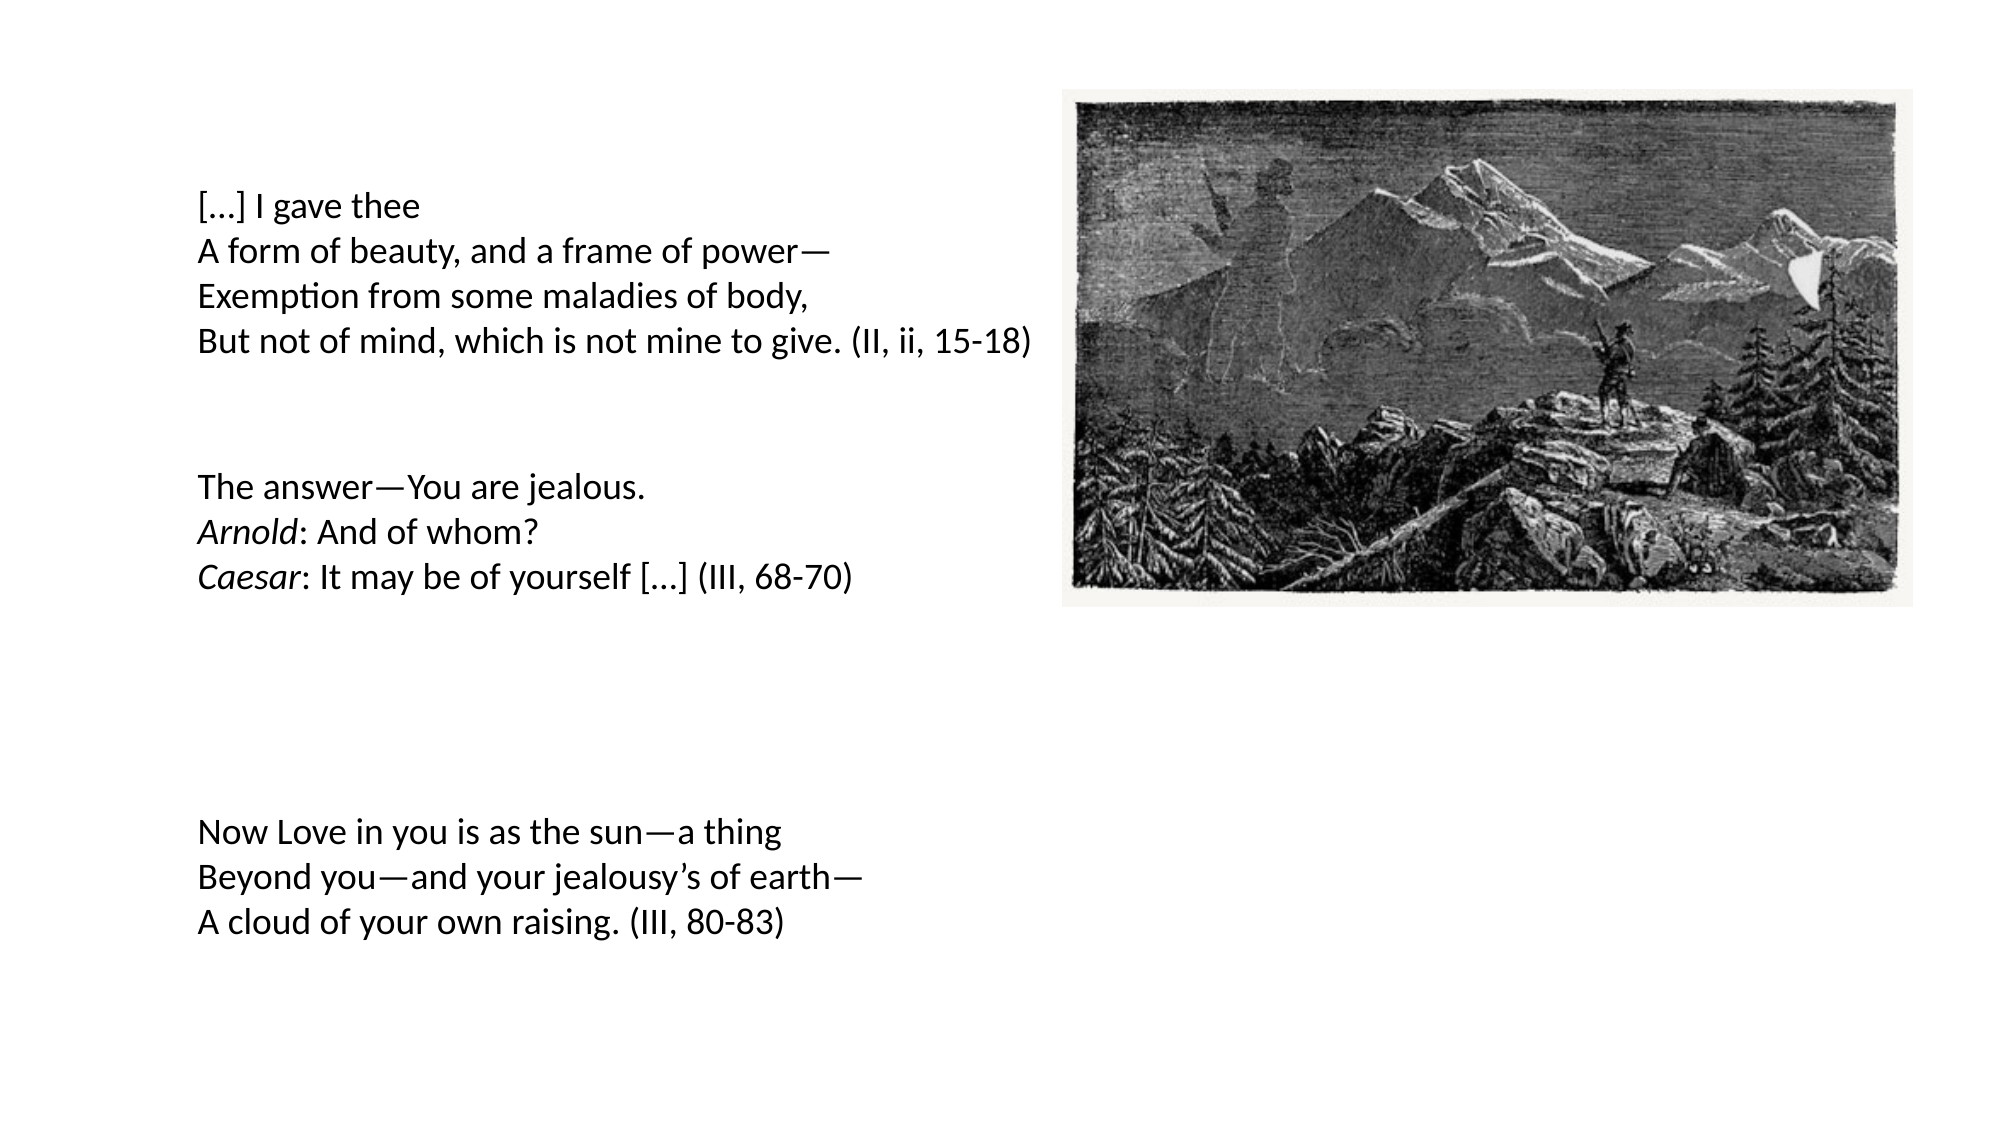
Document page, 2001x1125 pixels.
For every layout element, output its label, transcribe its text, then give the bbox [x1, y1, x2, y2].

picture [1062, 89, 1913, 607]
text_box The answer—You are jealous. Arnold: And of whom? Caesar: It may be of yourself […] (III, 68-70) [182, 454, 1062, 605]
text_box […] I gave thee A form of beauty, and a frame of power— Exemption from some maladies of body, But not of mind, which is not mine to give. (II, ii, 15-18) [182, 173, 1062, 369]
text_box Now Love in you is as the sun—a thing Beyond you—and your jealousy’s of earth— A cloud of your own raising. (III, 80-83) [183, 799, 1380, 950]
